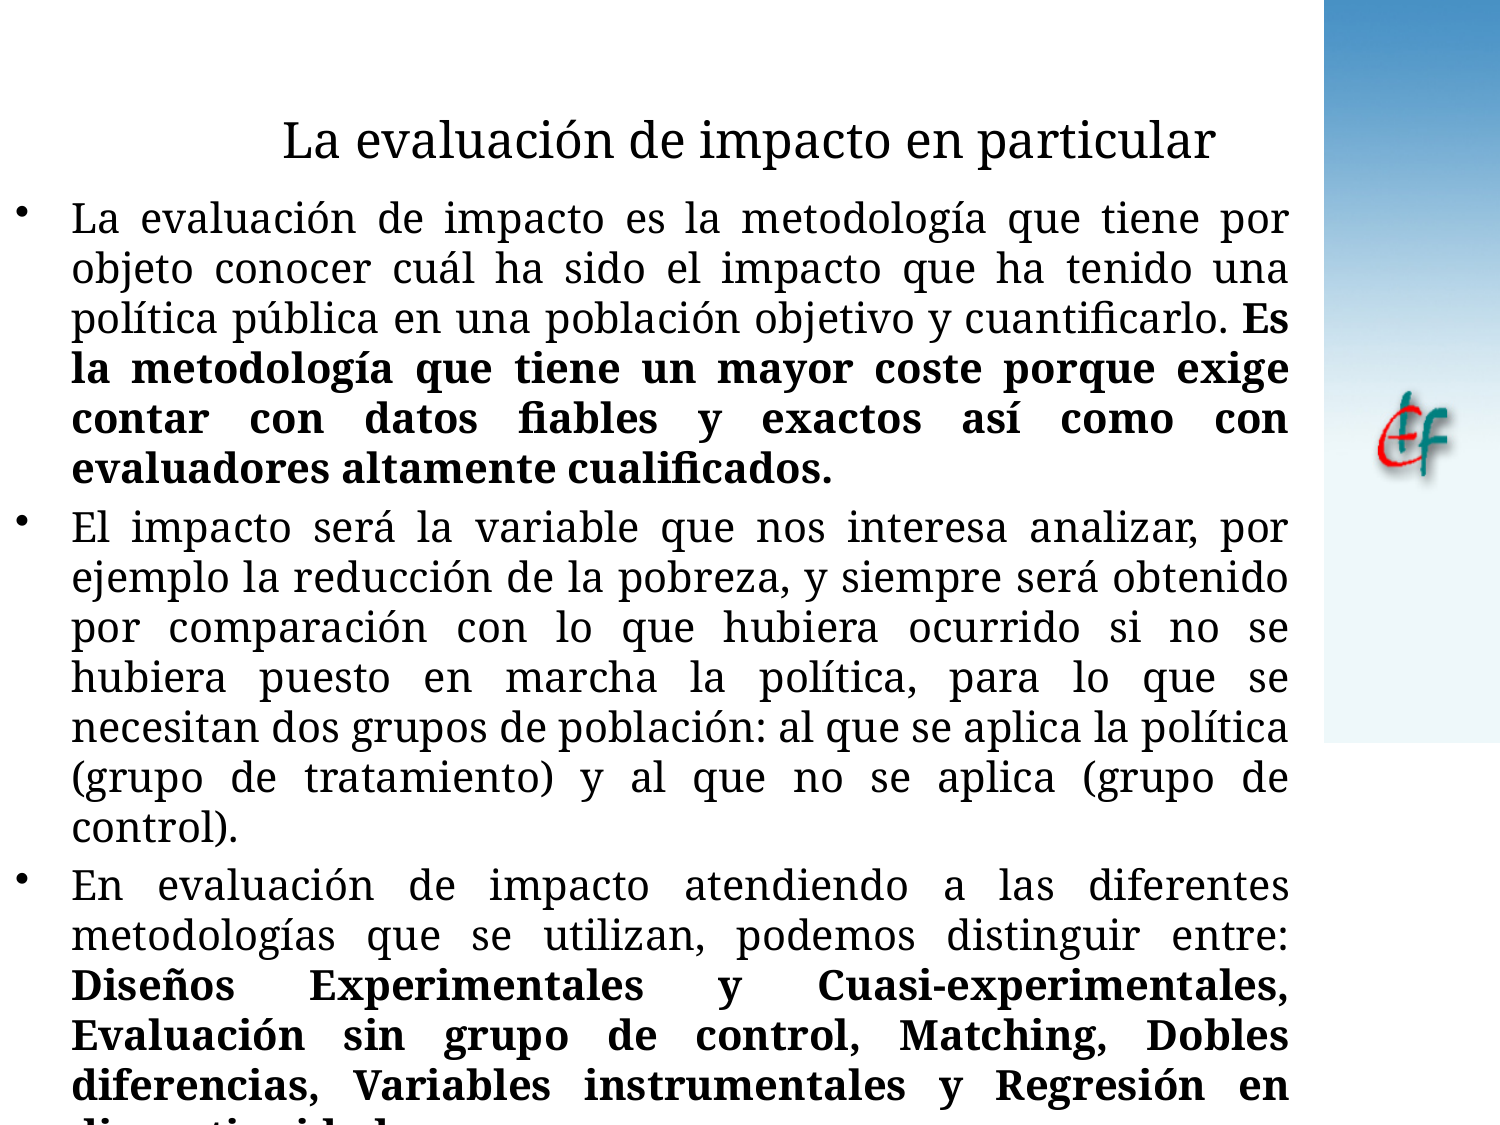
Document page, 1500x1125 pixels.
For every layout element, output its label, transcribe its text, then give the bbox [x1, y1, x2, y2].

title La evaluación de impacto en particular [74, 44, 1318, 233]
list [1323, 0, 1500, 743]
list La evaluación de impacto es la metodología que tiene por objeto conocer cuál ha sido el impacto que ha tenido una política pública en una población objetivo y cuantificarlo. Es la metodología que tiene un mayor coste porque exige contar con datos fiables y exactos así como con evaluadores altamente cualificados. El impacto será la variable que nos interesa analizar, por ejemplo la reducción de la pobreza, y siempre será obtenido por comparación con lo que hubiera ocurrido si no se hubiera puesto en marcha la política, para lo que se necesitan dos grupos de población: al que se aplica la política (grupo de tratamiento) y al que no se aplica (grupo de control). En evaluación de impacto atendiendo a las diferentes metodologías que se utilizan, podemos distinguir entre: Diseños Experimentales y Cuasi-experimentales, Evaluación sin grupo de control, Matching, Dobles diferencias, Variables instrumentales y Regresión en discontinuidad. Se pueden clasificar todos los métodos en diseños experimentales (experimentos aleatorios) y todos los demás métodos, que se denominan cuasi-experimentales, en los que la participación no es aleatoria. [0, 184, 1306, 1102]
